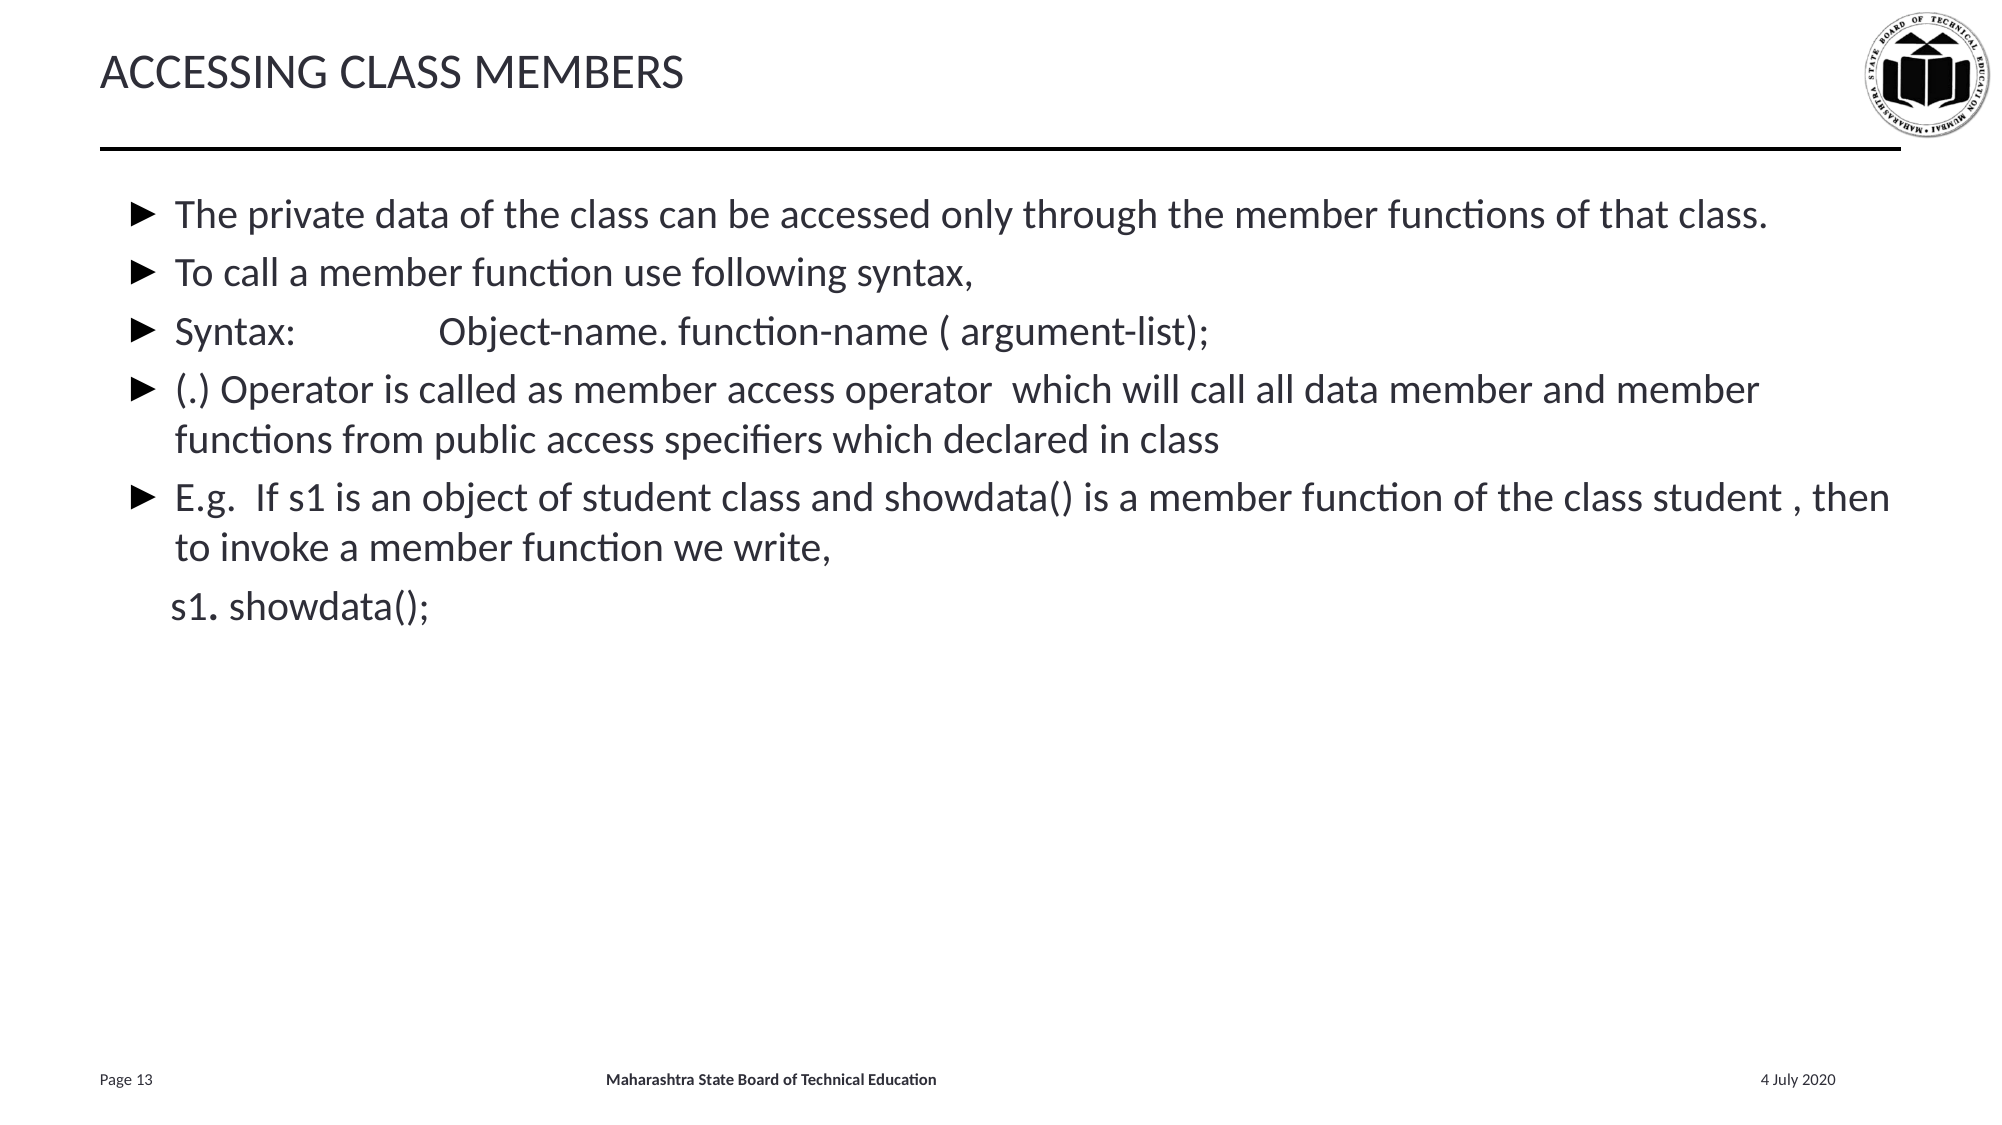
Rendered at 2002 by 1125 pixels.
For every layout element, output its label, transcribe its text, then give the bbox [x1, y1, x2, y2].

picture [1852, 0, 2001, 149]
list The private data of the class can be accessed only through the member functions of that class. To call a member function use following syntax, Syntax: Object-name. function-name ( argument-list); (.) Operator is called as member access operator which will call all data member and member functions from public access specifiers which declared in class E.g. If s1 is an object of student class and showdata() is a member function of the class student , then to invoke a member function we write, s1. showdata(); [100, 186, 1901, 999]
title ACCESSING CLASS MEMBERS [100, 48, 1901, 146]
